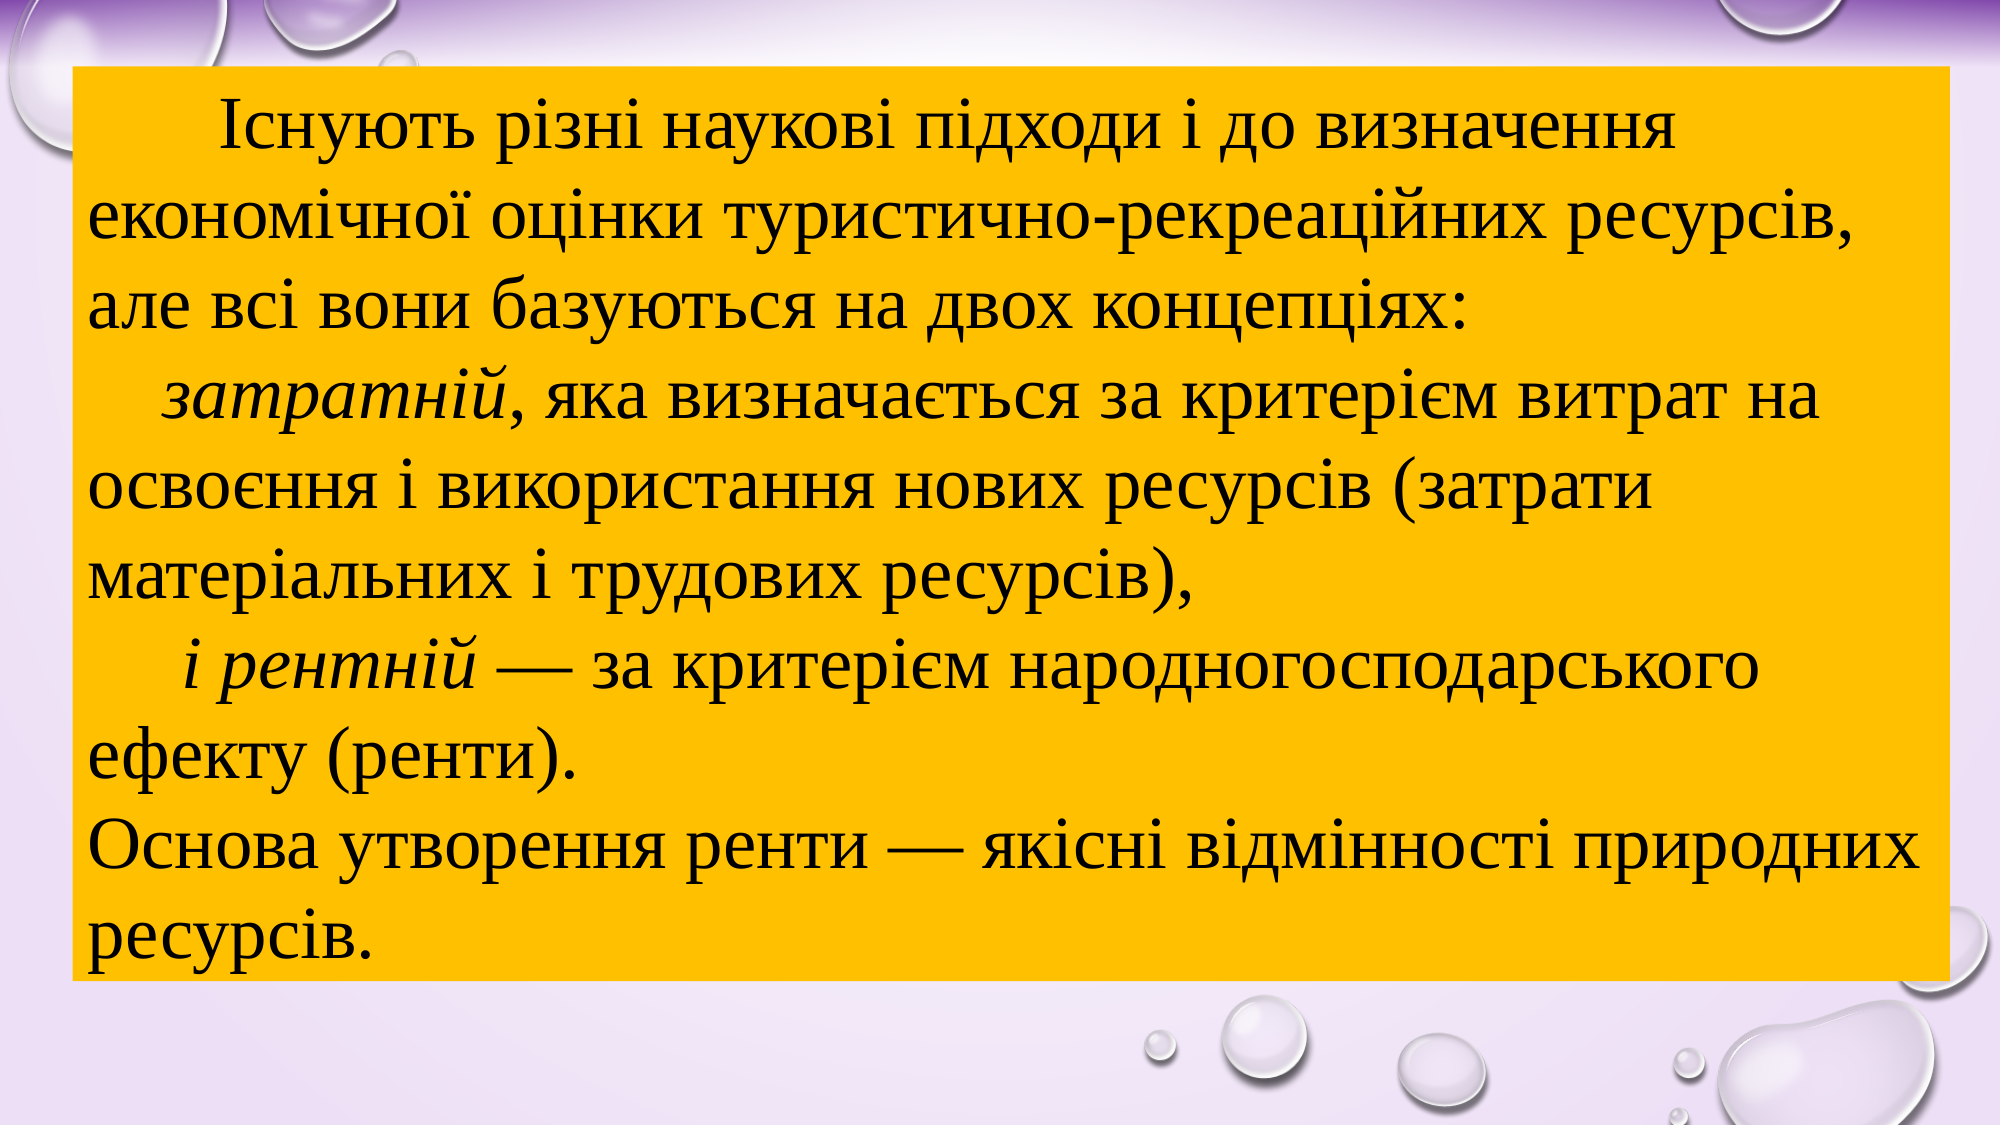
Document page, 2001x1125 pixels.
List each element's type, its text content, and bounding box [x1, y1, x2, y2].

picture [0, 0, 2000, 1125]
text_box Існують різні наукові підходи і до визначення економічної оцінки туристично-рекреаційних ресурсів, але всі вони базуються на двох концепціях: затратній, яка визначається за критерієм витрат на освоєння і використання нових ресурсів (затрати матеріальних і трудових ресурсів), і рентній — за критерієм народногосподарського ефекту (ренти). Основа утворення ренти — якісні відмінності природних ресурсів. [72, 66, 1950, 982]
